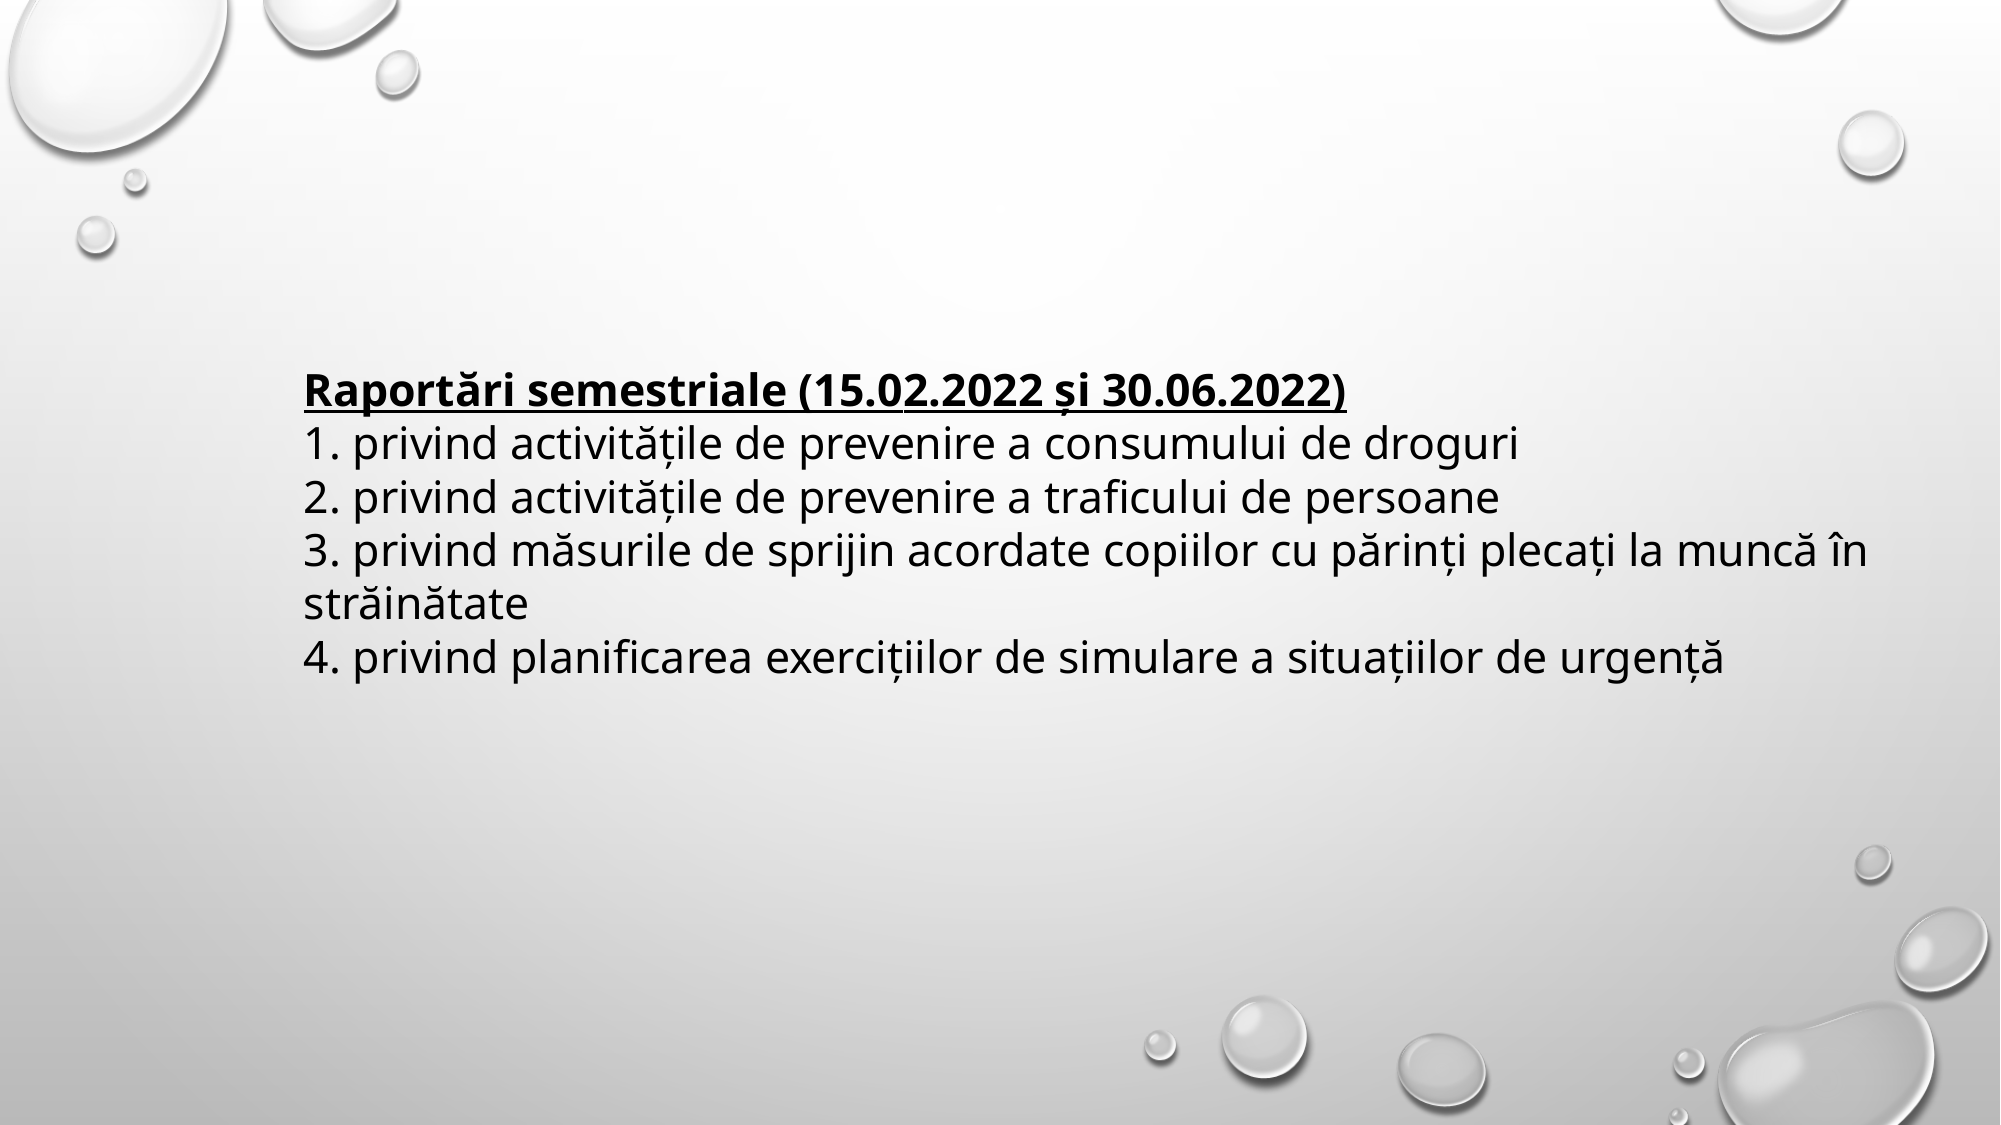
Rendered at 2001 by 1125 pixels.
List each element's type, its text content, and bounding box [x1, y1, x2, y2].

picture [0, 0, 2000, 1125]
title Raportări semestriale (15.02.2022 și 30.06.2022) 1. privind activitățile de prevenire a consumului de droguri 2. privind activitățile de prevenire a traficului de persoane 3. privind măsurile de sprijin acordate copiilor cu părinți plecați la muncă în străinătate 4. privind planificarea exercițiilor de simulare a situațiilor de urgență [243, 112, 1887, 797]
